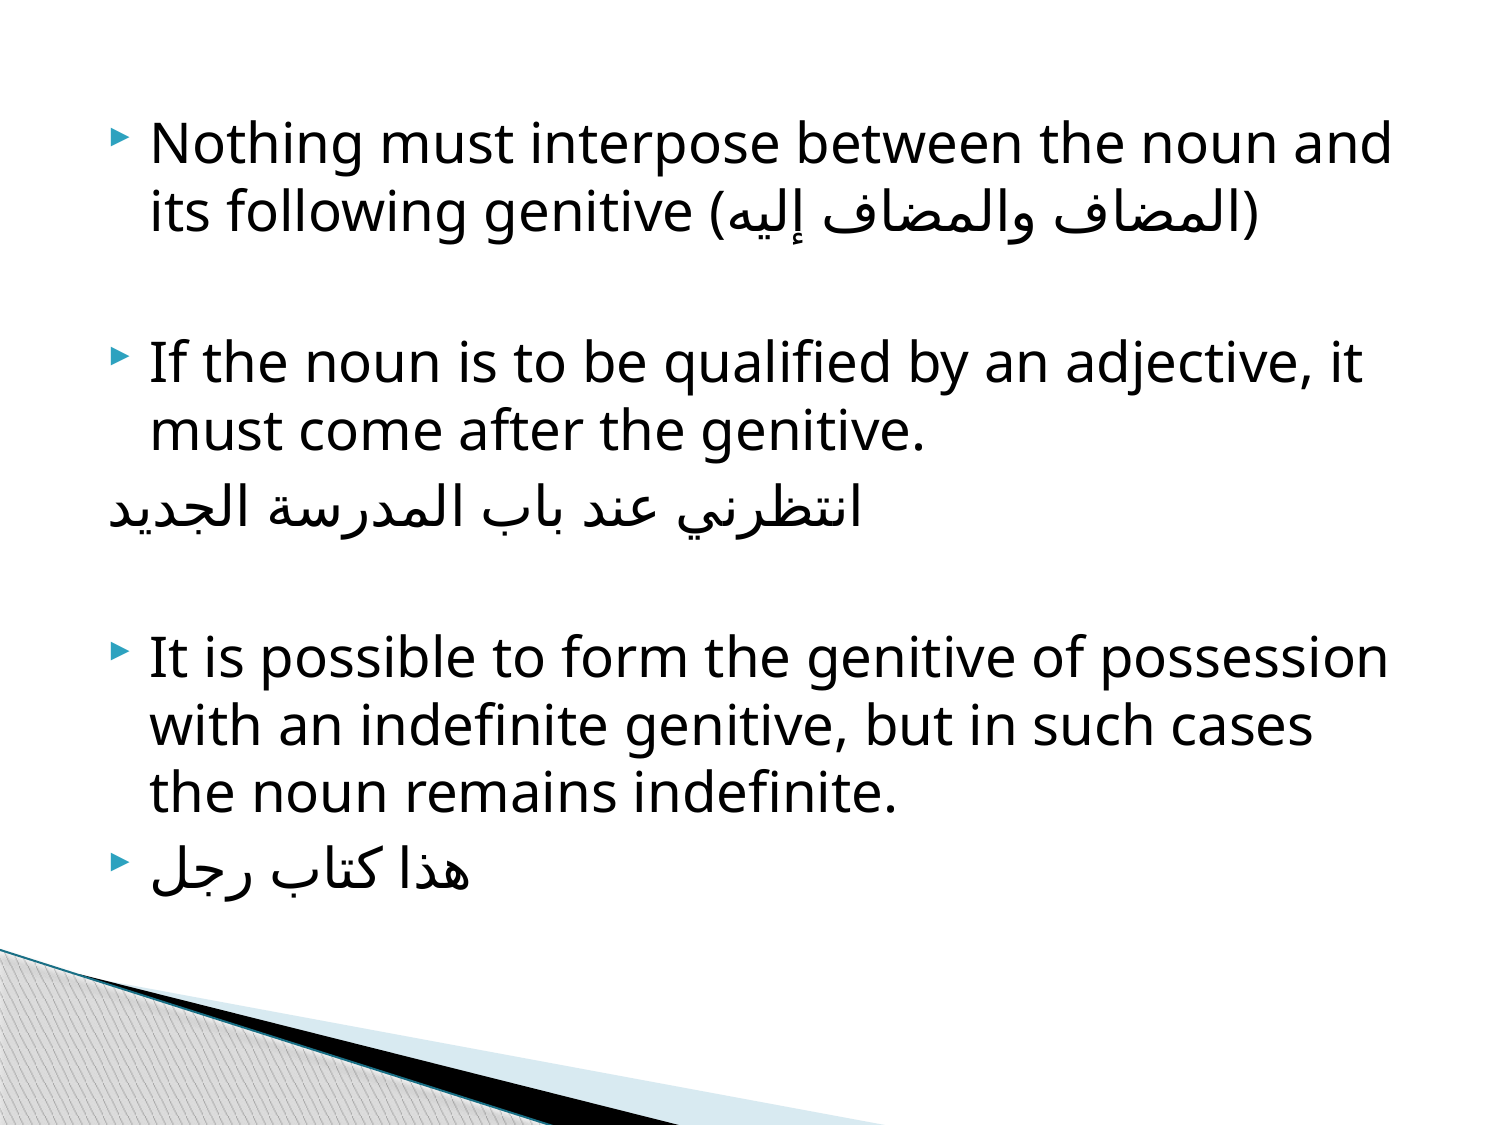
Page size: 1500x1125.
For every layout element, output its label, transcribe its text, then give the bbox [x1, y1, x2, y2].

list Nothing must interpose between the noun and its following genitive (المضاف والمضاف إليه) If the noun is to be qualified by an adjective, it must come after the genitive. انتظرني عند باب المدرسة الجديد It is possible to form the genitive of possession with an indefinite genitive, but in such cases the noun remains indefinite. هذا كتاب رجل [75, 99, 1425, 986]
